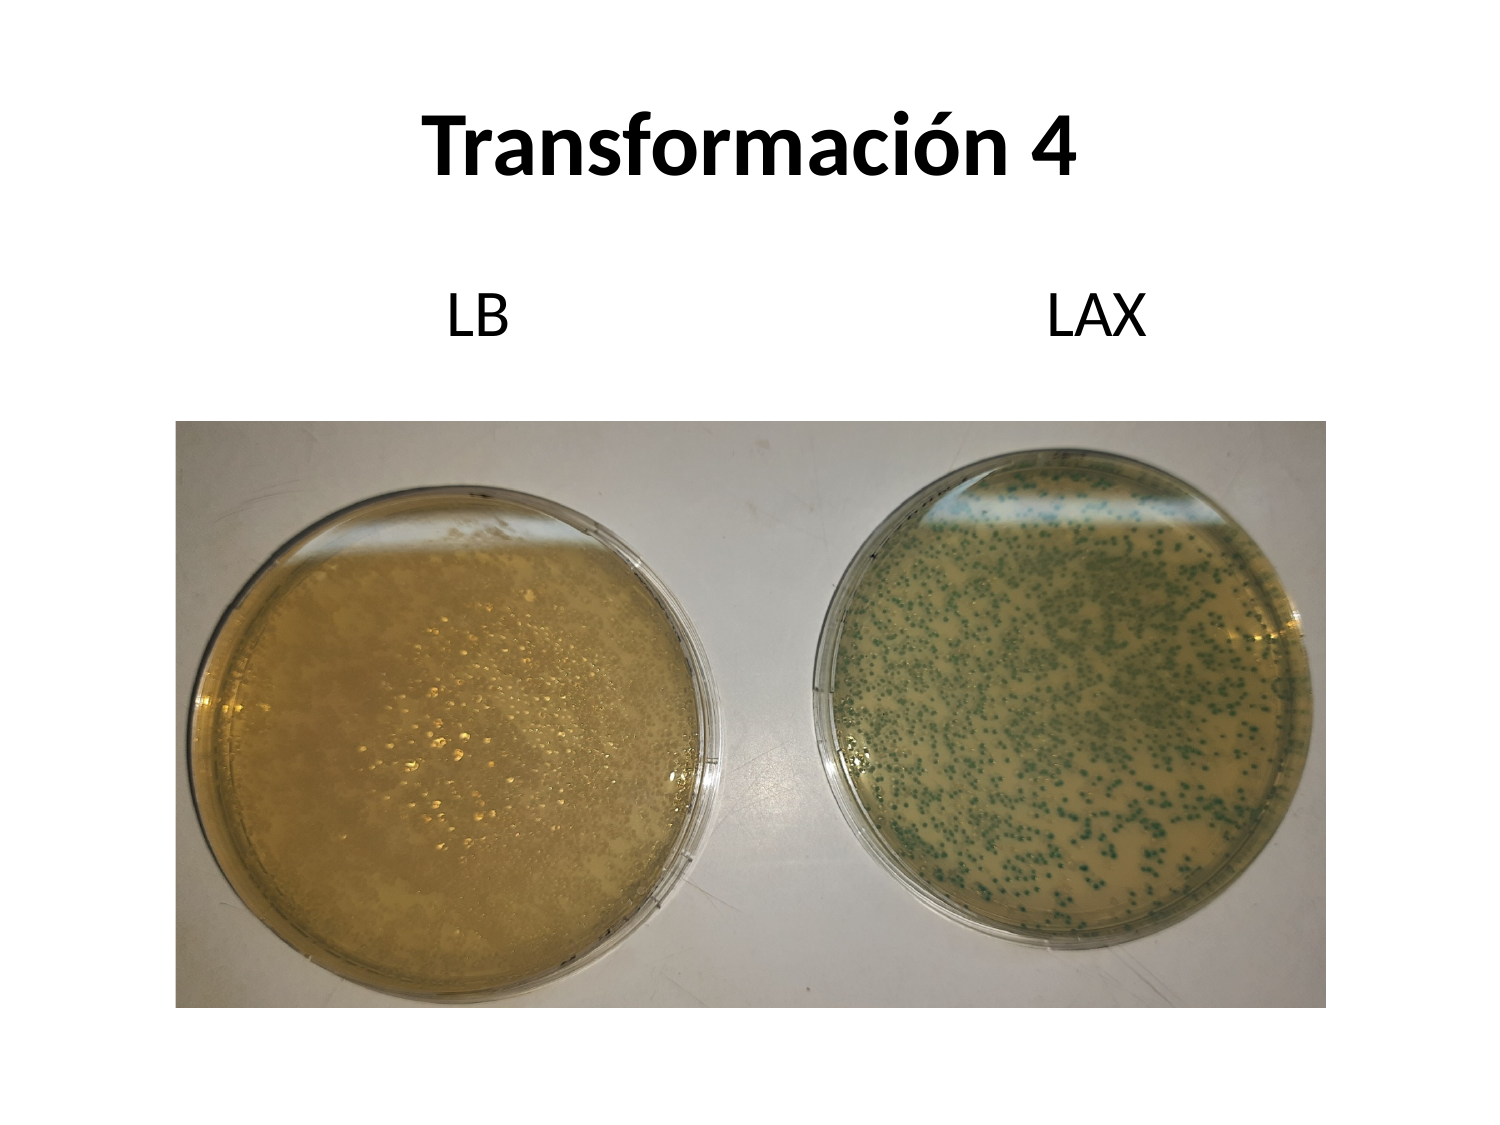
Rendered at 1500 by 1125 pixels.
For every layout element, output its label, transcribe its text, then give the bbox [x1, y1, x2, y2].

title Transformación 4 [75, 45, 1425, 233]
picture [175, 421, 1327, 1008]
list LB LAX [75, 262, 1425, 1005]
